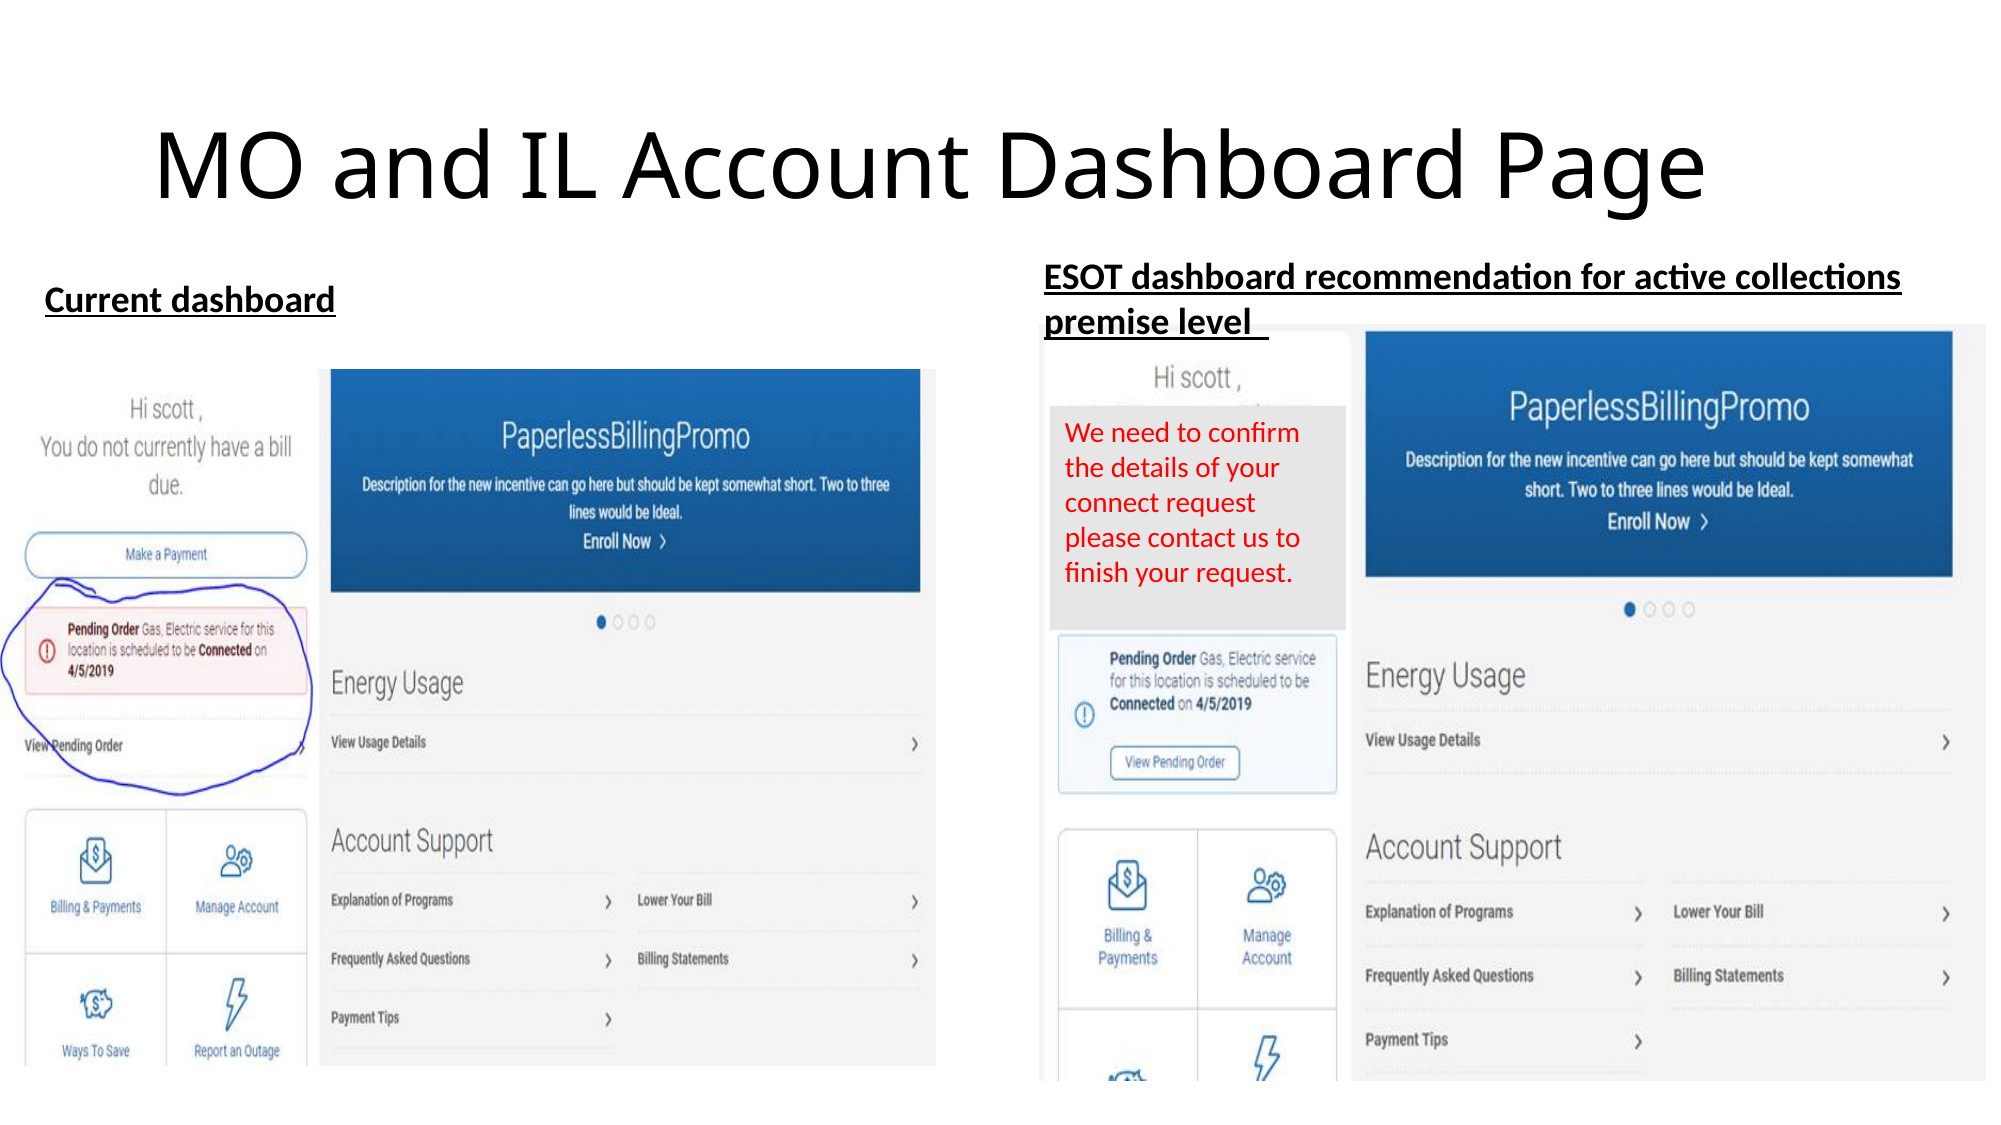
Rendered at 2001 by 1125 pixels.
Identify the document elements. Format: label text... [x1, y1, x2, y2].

text_box ESOT dashboard recommendation for active collections premise level [1029, 244, 1949, 350]
title MO and IL Account Dashboard Page [137, 59, 1863, 278]
text_box Current dashboard [30, 267, 617, 328]
picture [0, 369, 936, 1066]
picture [1039, 324, 1986, 1081]
